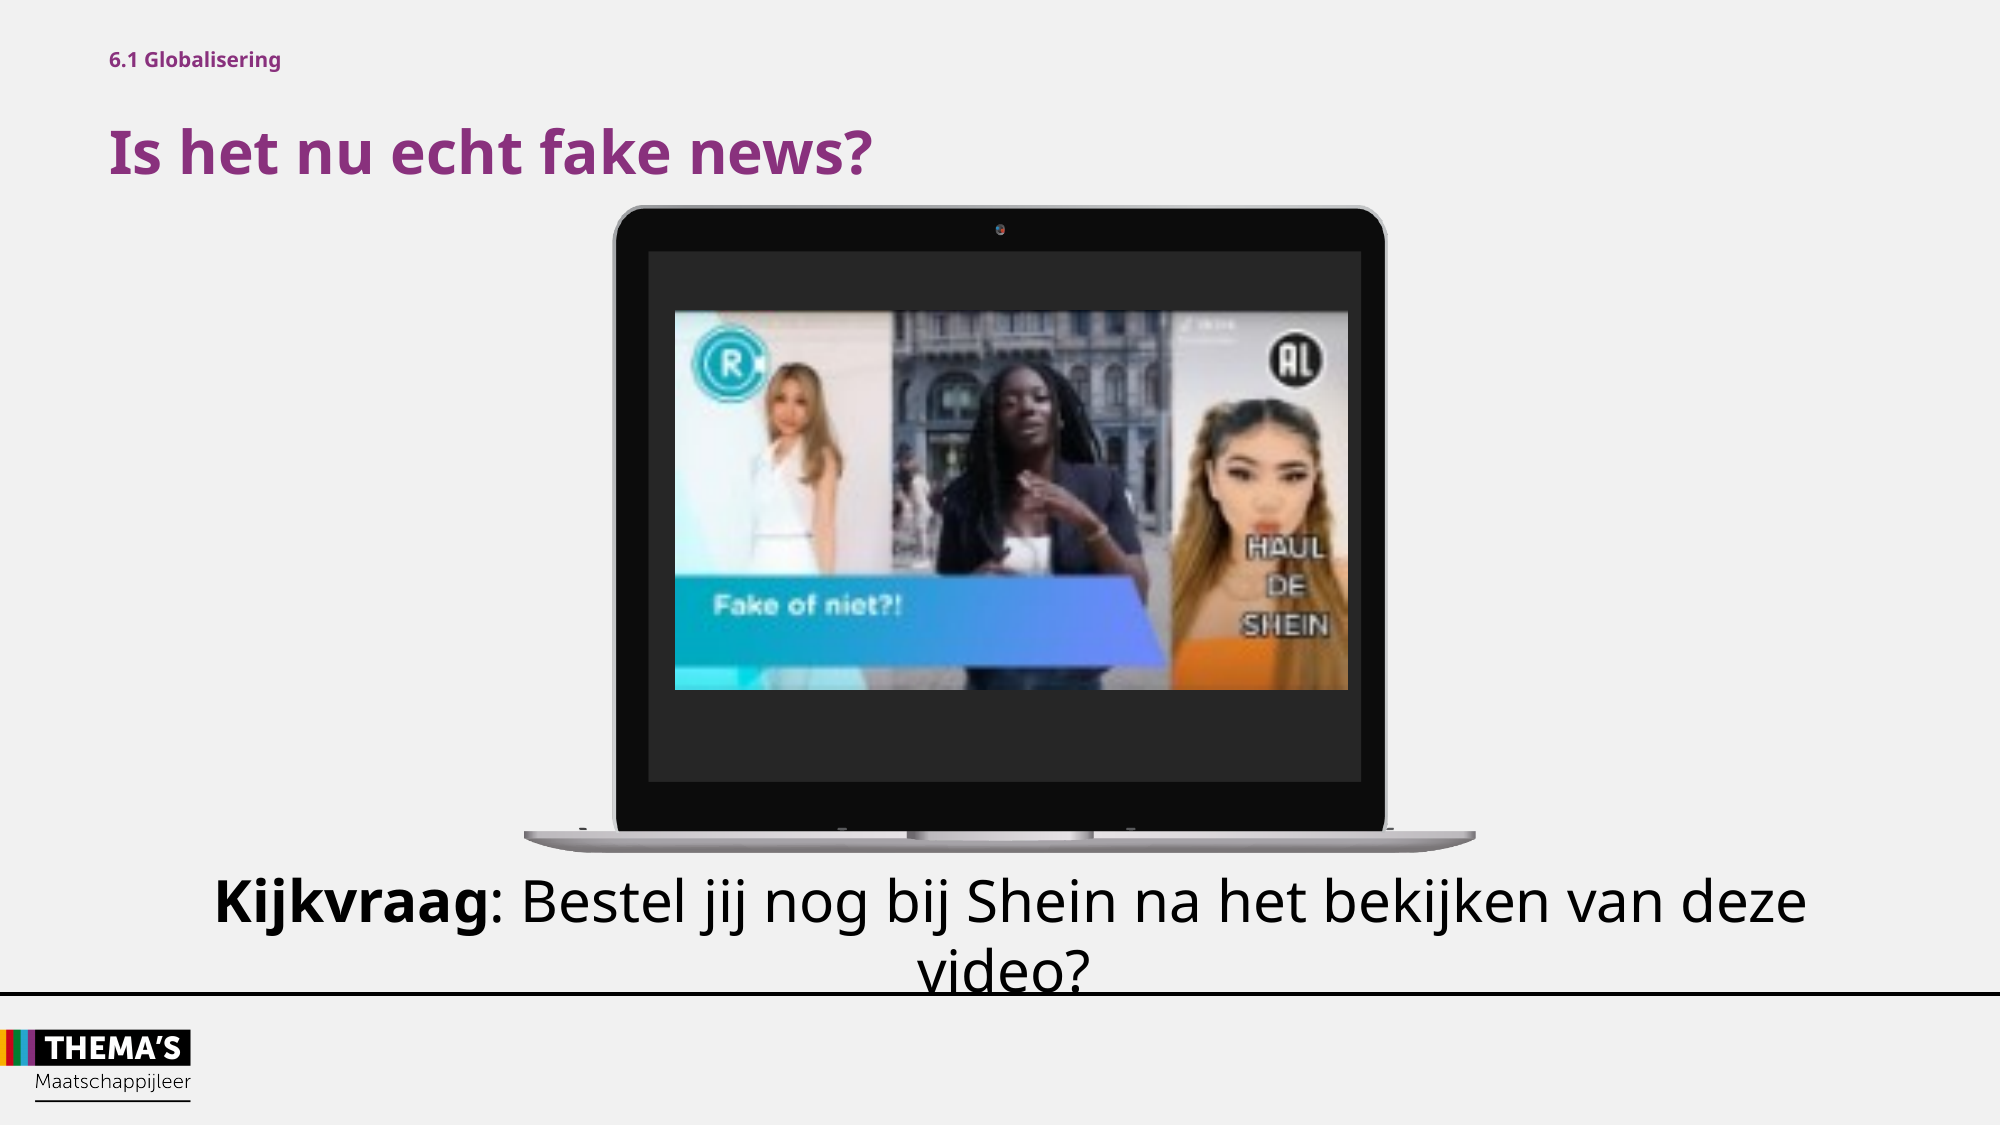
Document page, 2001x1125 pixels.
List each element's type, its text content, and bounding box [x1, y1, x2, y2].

picture [0, 993, 203, 1125]
list Is het nu echt fake news? [94, 114, 1828, 205]
picture [524, 205, 1476, 853]
text_box Kijkvraag: Bestel jij nog bij Shein na het bekijken van deze video? [154, 856, 1869, 1012]
list 6.1 Globalisering [94, 33, 941, 88]
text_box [674, 309, 1349, 691]
